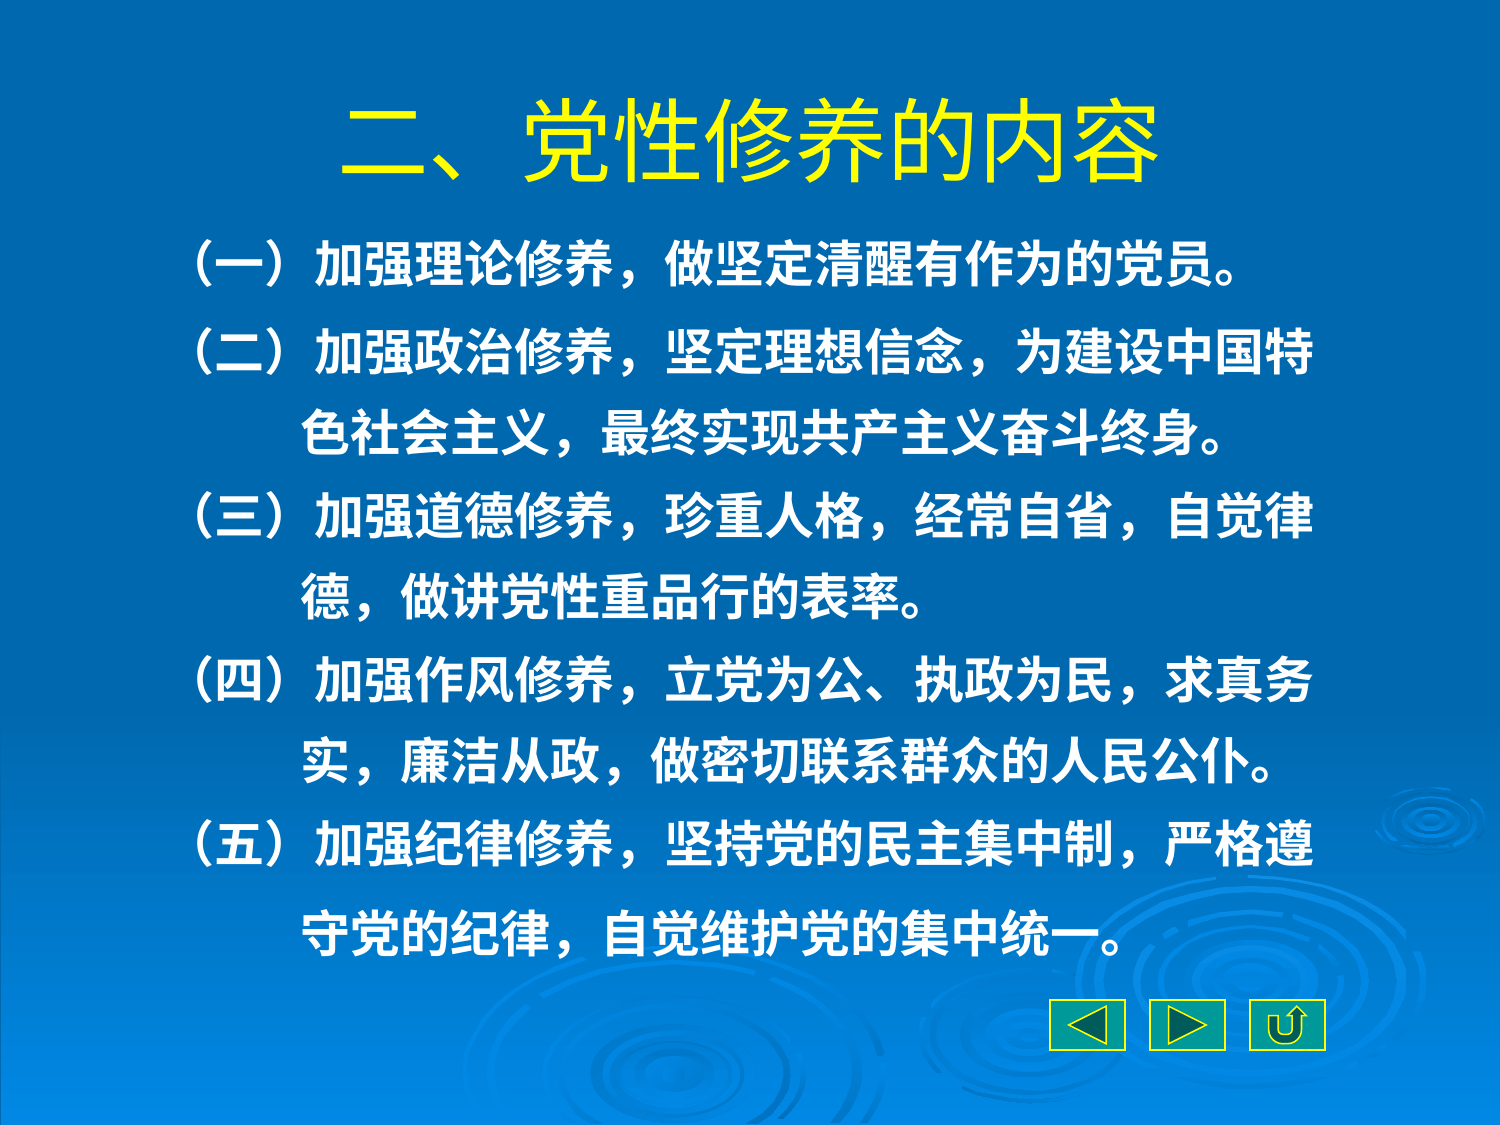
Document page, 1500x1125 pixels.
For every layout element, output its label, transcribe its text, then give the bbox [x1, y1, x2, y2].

list （一）加强理论修养，做坚定清醒有作为的党员。 （二）加强政治修养，坚定理想信念，为建设中国特 色社会主义，最终实现共产主义奋斗终身。 （三）加强道德修养，珍重人格，经常自省，自觉律 德，做讲党性重品行的表率。 （四）加强作风修养，立党为公、执政为民，求真务 实，廉洁从政，做密切联系群众的人民公仆。 （五）加强纪律修养，坚持党的民主集中制，严格遵 守党的纪律，自觉维护党的集中统一。 [149, 224, 1363, 968]
text_box [1249, 999, 1325, 1051]
text_box [1049, 999, 1125, 1051]
title 二、党性修养的内容 [74, 45, 1426, 233]
text_box [1149, 999, 1225, 1051]
